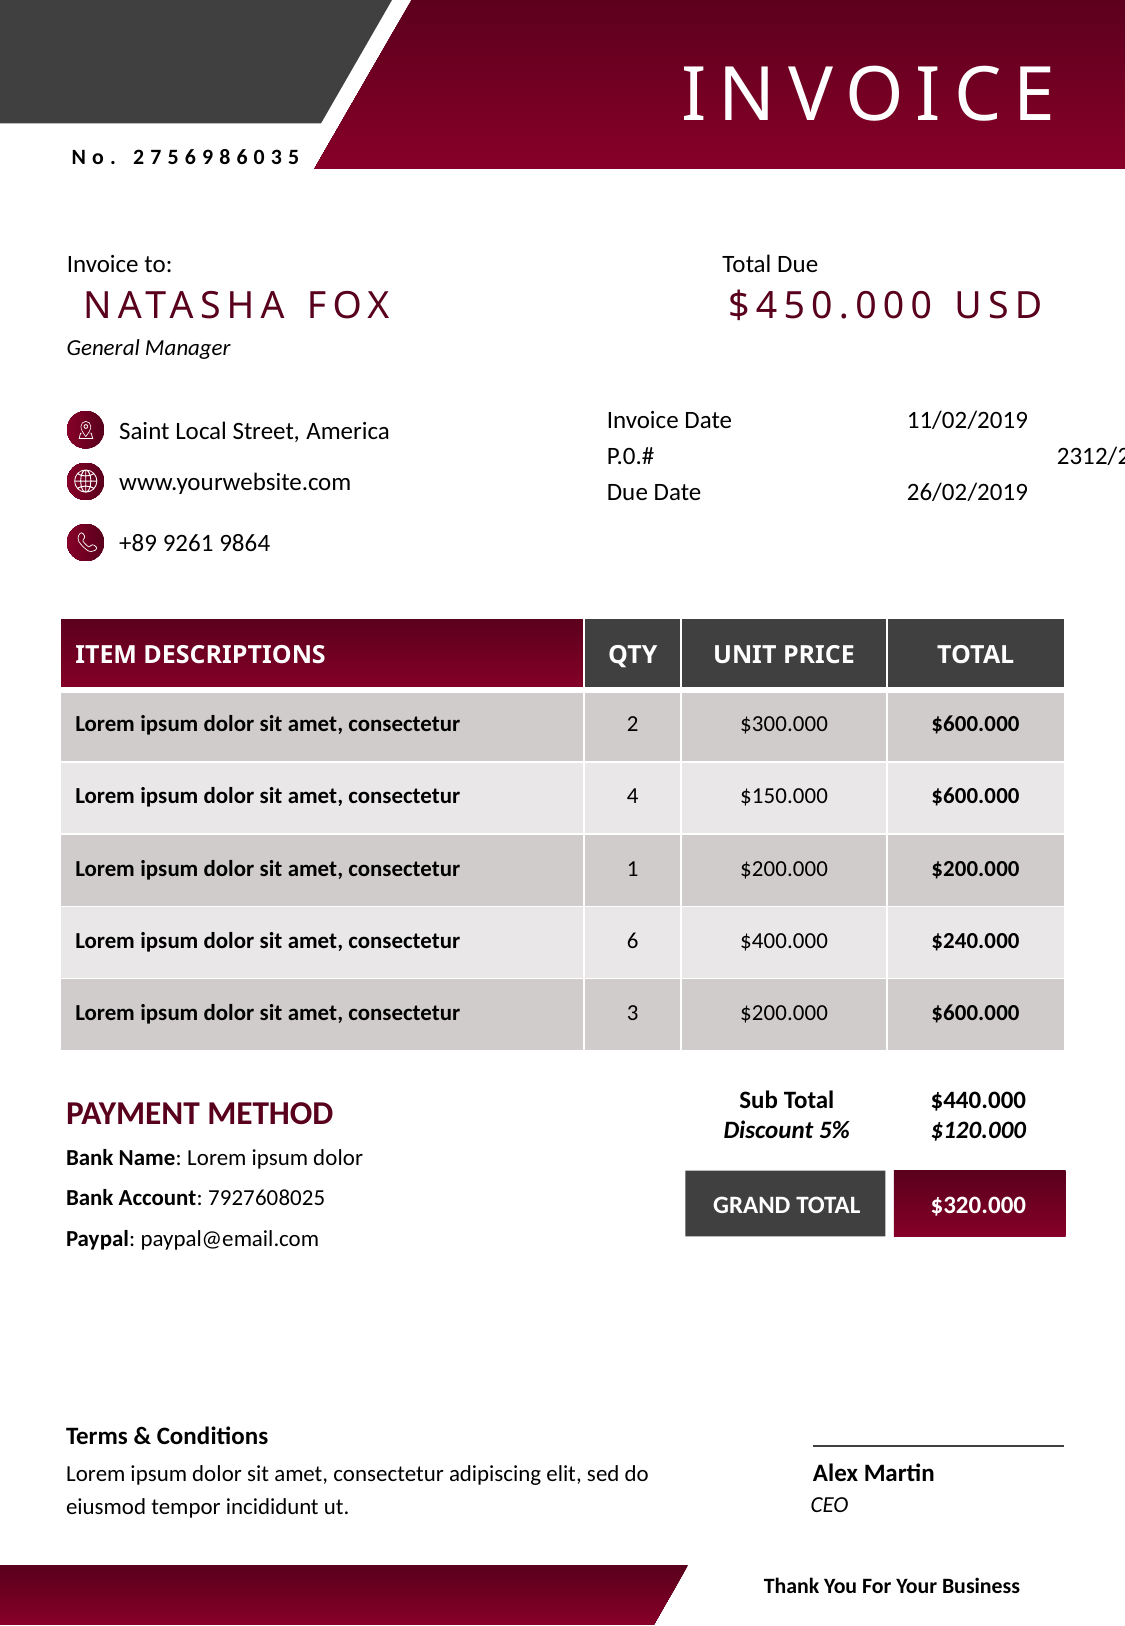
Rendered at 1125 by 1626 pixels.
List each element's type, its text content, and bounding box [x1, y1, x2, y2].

table_header TOTAL [888, 619, 1064, 687]
text_box $440.000 $120.000 [892, 1076, 1065, 1152]
table_cell $600.000 [888, 979, 1064, 1050]
text_box Lorem ipsum dolor sit amet, consectetur adipiscing elit, sed do eiusmod tempor incididunt ut. [51, 1445, 713, 1527]
table_cell $200.000 [888, 835, 1064, 906]
text_box [684, 1226, 886, 1237]
table_cell $200.000 [682, 979, 886, 1050]
text_box [893, 1170, 1067, 1237]
text_box Thank You For Your Business [749, 1564, 1036, 1606]
table_header ITEM DESCRIPTIONS [61, 619, 583, 687]
text_box $450.000 USD [713, 274, 1058, 334]
table_header QTY [585, 619, 680, 687]
text_box Total Due [707, 240, 834, 286]
table_cell $400.000 [682, 907, 886, 978]
table_cell 4 [585, 763, 680, 833]
table_cell 6 [585, 907, 680, 978]
table_cell $300.000 [682, 693, 886, 761]
text_box [684, 1170, 886, 1180]
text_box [66, 406, 468, 565]
table_cell Lorem ipsum dolor sit amet, consectetur [61, 693, 583, 761]
text_box No. 2756986035 [56, 135, 315, 177]
table_cell 3 [585, 979, 680, 1050]
text_box GRAND TOTAL [681, 1180, 892, 1226]
table_cell $240.000 [888, 907, 1064, 978]
text_box INVOICE [666, 37, 1071, 143]
table_cell $600.000 [888, 693, 1064, 761]
table_header UNIT PRICE [682, 619, 886, 687]
text_box [315, 0, 1125, 171]
table_cell $150.000 [682, 763, 886, 833]
text_box [0, 1563, 691, 1625]
text_box Paypal: paypal@email.com [51, 1216, 426, 1259]
text_box Invoice Date 11/02/2019 P.0.# 2312/2019 Due Date 26/02/2019 [592, 390, 1125, 513]
text_box Alex Martin [798, 1448, 956, 1494]
text_box PAYMENT METHOD [51, 1084, 393, 1134]
text_box Invoice to: [52, 240, 188, 286]
table_cell $200.000 [682, 835, 886, 906]
text_box General Manager [51, 325, 246, 368]
text_box Bank Name: Lorem ipsum dolor [51, 1134, 426, 1175]
text_box Bank Account: 7927608025 [51, 1175, 426, 1216]
table_cell $600.000 [888, 763, 1064, 833]
text_box Terms & Conditions [51, 1412, 393, 1457]
table_cell Lorem ipsum dolor sit amet, consectetur [61, 979, 583, 1050]
table_cell 2 [585, 693, 680, 761]
text_box NATASHA FOX [68, 274, 405, 334]
table_cell Lorem ipsum dolor sit amet, consectetur [61, 907, 583, 978]
table_cell 1 [585, 835, 680, 906]
table_cell Lorem ipsum dolor sit amet, consectetur [61, 763, 583, 833]
text_box CEO [795, 1482, 864, 1525]
text_box Sub Total Discount 5% [700, 1076, 873, 1152]
table_cell Lorem ipsum dolor sit amet, consectetur [61, 835, 583, 906]
text_box [0, 0, 394, 125]
text_box $320.000 [892, 1180, 1065, 1226]
